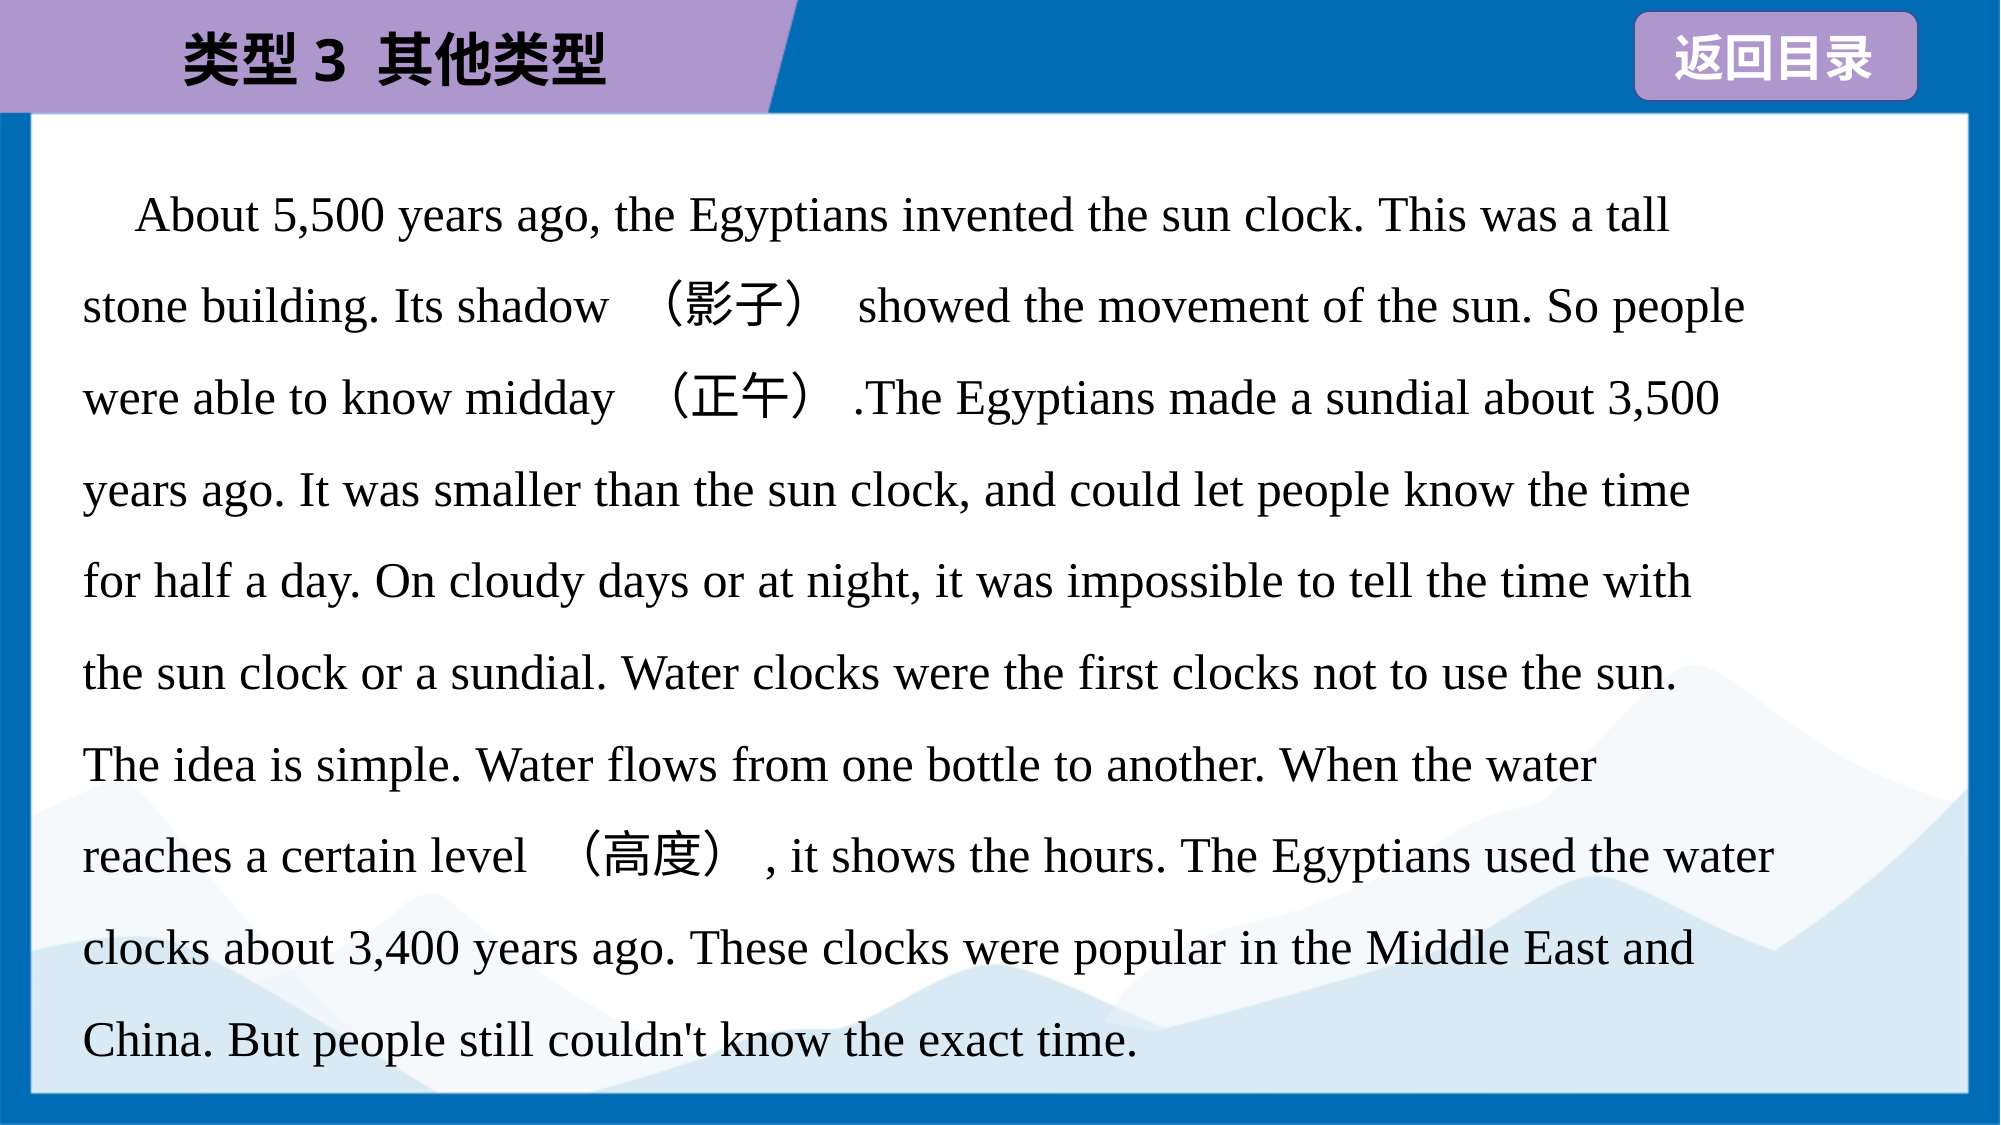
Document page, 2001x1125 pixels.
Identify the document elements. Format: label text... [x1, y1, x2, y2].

picture [0, 0, 2000, 1125]
text_box About 5,500 years ago, the Egyptians invented the sun clock. This was a tall stone building. Its shadow （影子） showed the movement of the sun. So people were able to know midday （正午）.The Egyptians made a sundial about 3,500 years ago. It was smaller than the sun clock, and could let people know the time for half a day. On cloudy days or at night, it was impossible to tell the time with the sun clock or a sundial. Water clocks were the first clocks not to use the sun. The idea is simple. Water flows from one bottle to another. When the water reaches a certain level （高度）, it shows the hours. The Egyptians used the water clocks about 3,400 years ago. These clocks were popular in the Middle East and China. But people still couldn't know the exact time. [82, 149, 1917, 1067]
